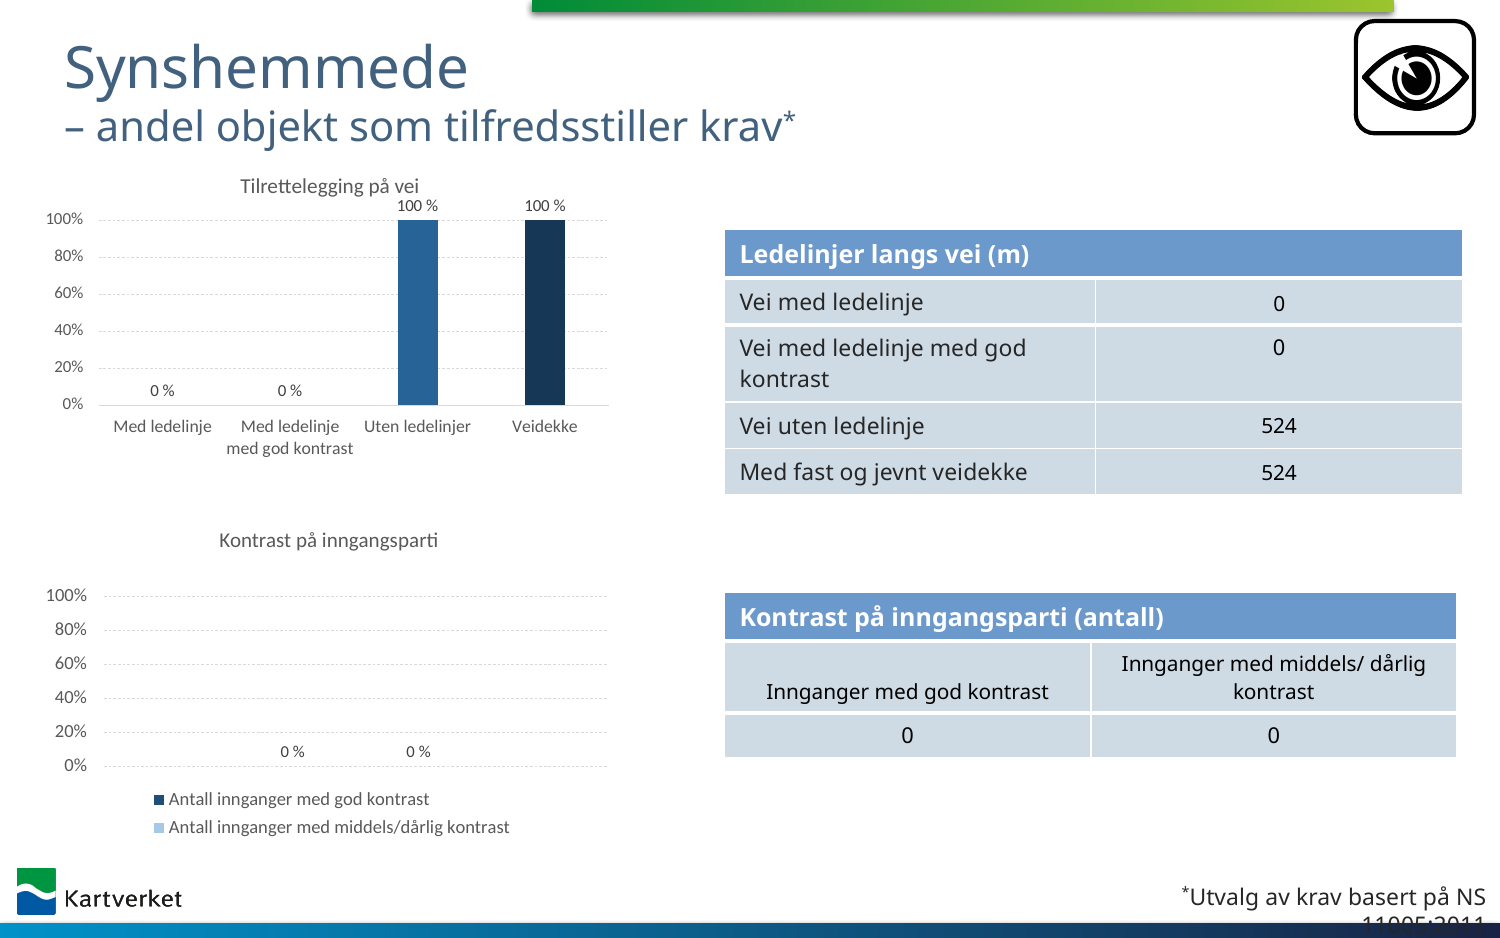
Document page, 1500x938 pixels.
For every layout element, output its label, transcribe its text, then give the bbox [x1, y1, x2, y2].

table_cell 524 [1096, 403, 1462, 448]
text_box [1355, 20, 1475, 134]
text_box Synshemmede – andel objekt som tilfredsstiller krav* [49, 24, 1431, 158]
table_cell 0 [1096, 280, 1462, 323]
table_cell 0 [725, 715, 1090, 757]
table_cell Med fast og jevnt veidekke [725, 449, 1095, 494]
table_cell 524 [1096, 449, 1462, 494]
table_cell Vei uten ledelinje [725, 403, 1095, 448]
picture [41, 520, 617, 846]
table_cell Vei med ledelinje med god kontrast [725, 327, 1095, 401]
table_cell 0 [1096, 327, 1462, 401]
table_cell Vei med ledelinje [725, 280, 1095, 323]
picture [41, 166, 619, 492]
table_header Ledelinjer langs vei (m) [725, 230, 1462, 276]
table_cell 0 [1092, 715, 1456, 757]
table_cell Innganger med middels/ dårlig kontrast [1092, 643, 1456, 711]
table_cell Innganger med god kontrast [725, 643, 1090, 711]
table_header Kontrast på inngangsparti (antall) [725, 593, 1456, 639]
text_box *Utvalg av krav basert på NS 11005:2011 [1068, 873, 1500, 938]
